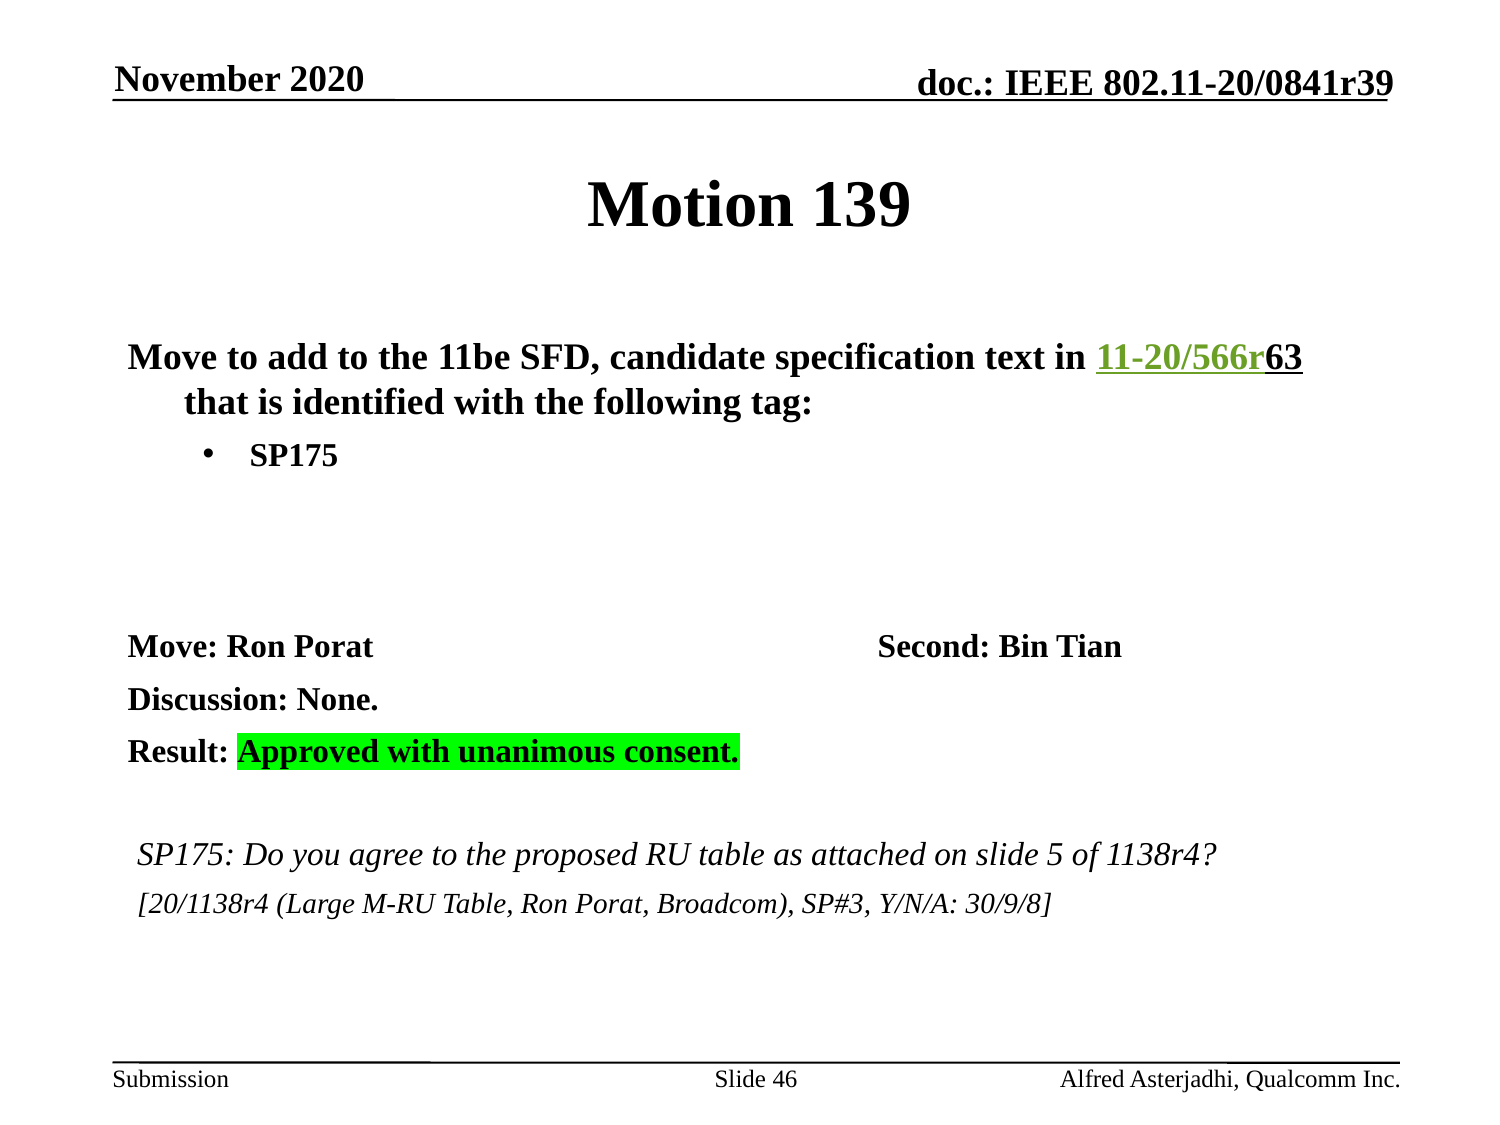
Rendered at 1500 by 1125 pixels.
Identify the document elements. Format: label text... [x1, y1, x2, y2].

footer Alfred Asterjadhi, Qualcomm Inc. [878, 1061, 1402, 1093]
slide_number Slide 46 [712, 1061, 800, 1123]
title Motion 139 [112, 112, 1388, 288]
list Move to add to the 11be SFD, candidate specification text in 11-20/566r63 that is identified with the following tag: SP175 Move: Ron Porat Second: Bin Tian Discussion: None. Result: Approved with unanimous consent. SP175: Do you agree to the proposed RU table as attached on slide 5 of 1138r4? [20/1138r4 (Large M-RU Table, Ron Porat, Broadcom), SP#3, Y/N/A: 30/9/8] [112, 324, 1388, 1000]
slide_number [114, 54, 423, 100]
